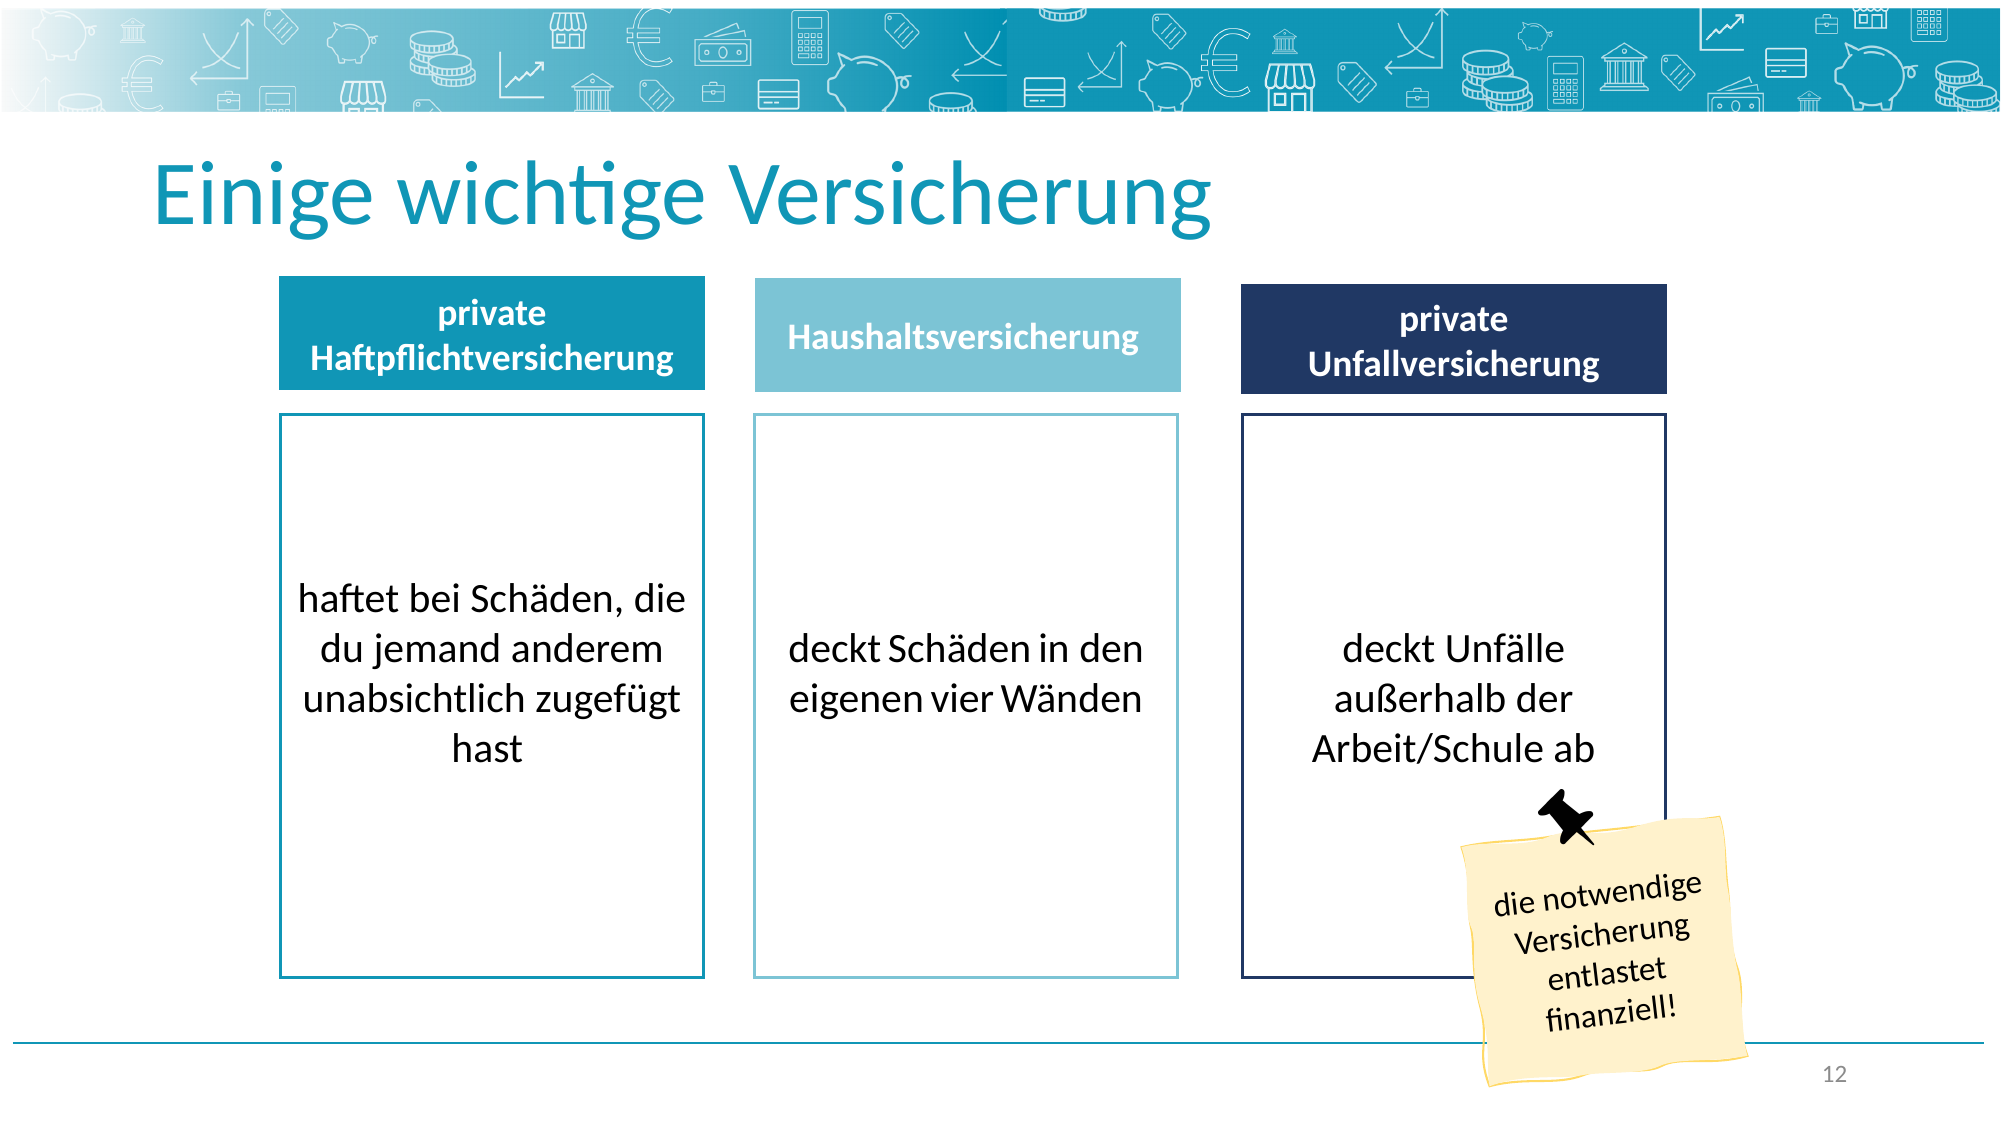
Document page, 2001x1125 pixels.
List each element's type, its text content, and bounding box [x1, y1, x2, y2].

slide_number 12 [1412, 1042, 1863, 1103]
text_box deckt Unfälle außerhalb der Arbeit/Schule ab [1241, 414, 1666, 978]
picture [970, 99, 974, 109]
text_box deckt Schäden in den eigenen vier Wänden [754, 414, 1179, 978]
title Einige wichtige Versicherung [137, 111, 2000, 278]
text_box private Unfallversicherung [1241, 284, 1666, 393]
picture [1, 8, 964, 112]
picture [1528, 779, 1604, 855]
text_box haftet bei Schäden, die du jemand anderem unabsichtlich zugefügt hast [280, 414, 704, 978]
picture [1006, 8, 2001, 112]
text_box private Haftpflichtversicherung [280, 276, 704, 389]
text_box die notwendige Versicherung entlastet finanziell! [1460, 815, 1749, 1088]
text_box Haushaltsversicherung [755, 278, 1180, 391]
